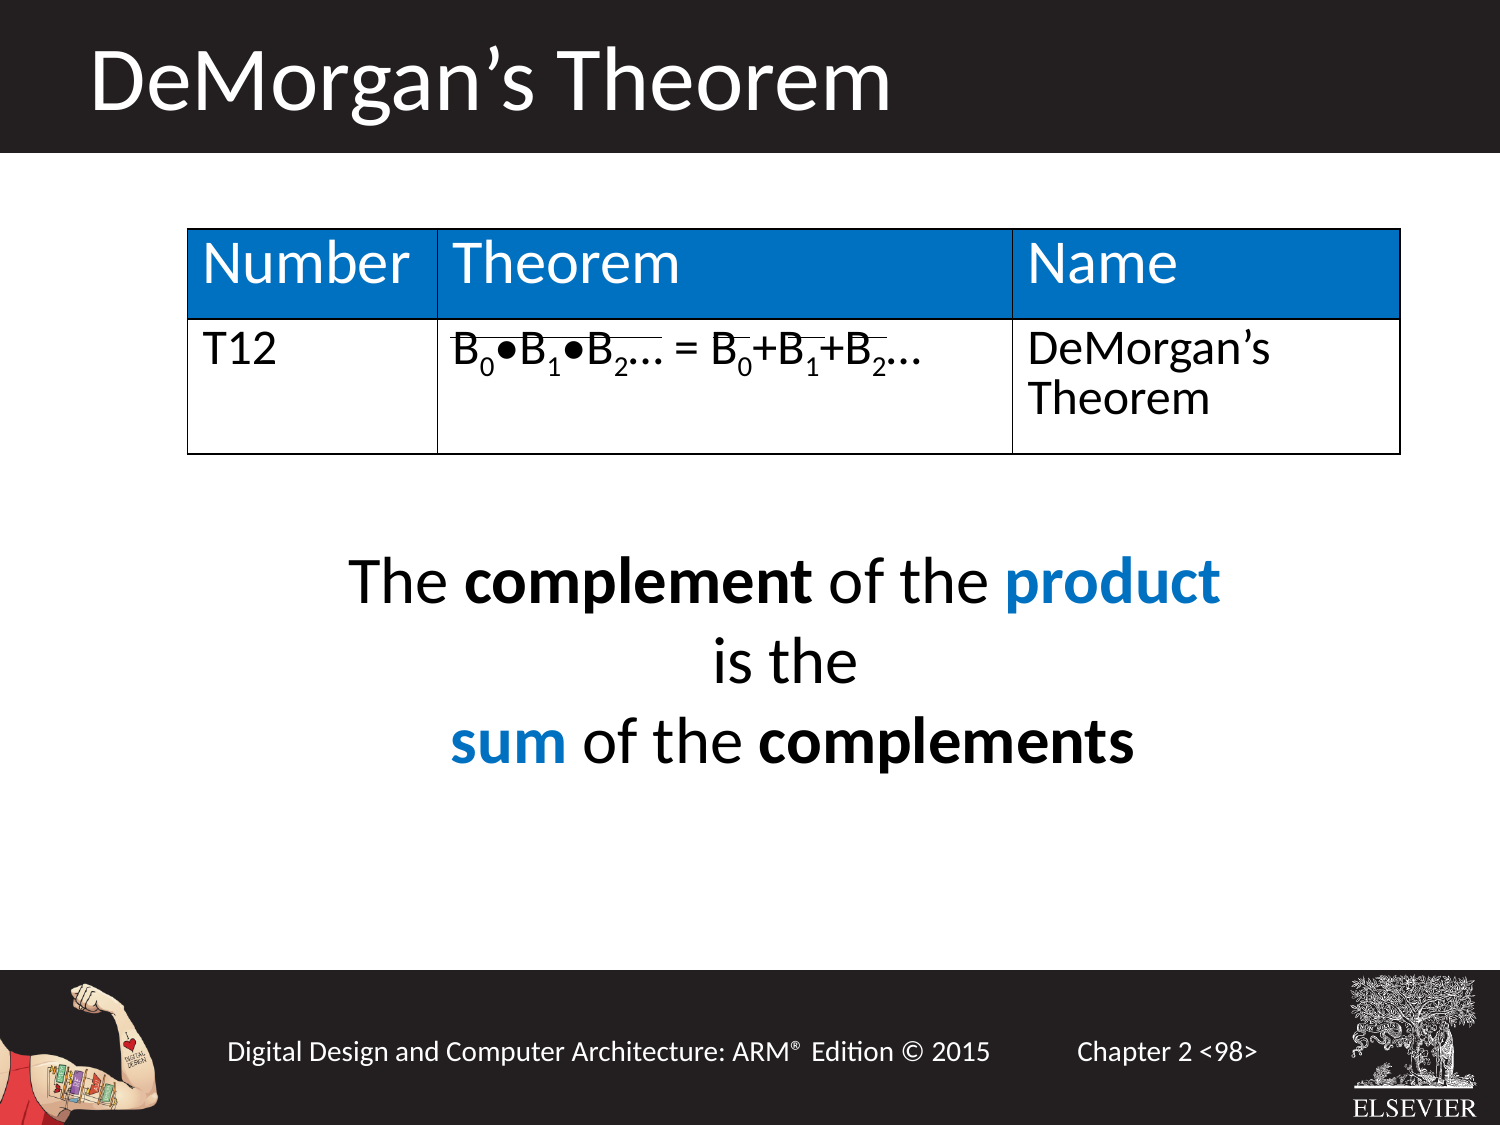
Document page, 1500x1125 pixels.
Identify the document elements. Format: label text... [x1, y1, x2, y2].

text_box DeMorgan’s Theorem [75, 11, 1375, 136]
table_header Number [188, 230, 437, 318]
table_cell B0•B1•B2… = B0+B1+B2… [438, 320, 1012, 453]
text_box The complement of the product is the sum of the complements [187, 529, 1399, 785]
table_cell T12 [188, 320, 437, 453]
picture [0, 979, 163, 1125]
picture [1350, 974, 1477, 1117]
table_header Theorem [438, 230, 1012, 318]
table_cell DeMorgan’s Theorem [1013, 320, 1399, 453]
table_header Name [1013, 230, 1399, 318]
